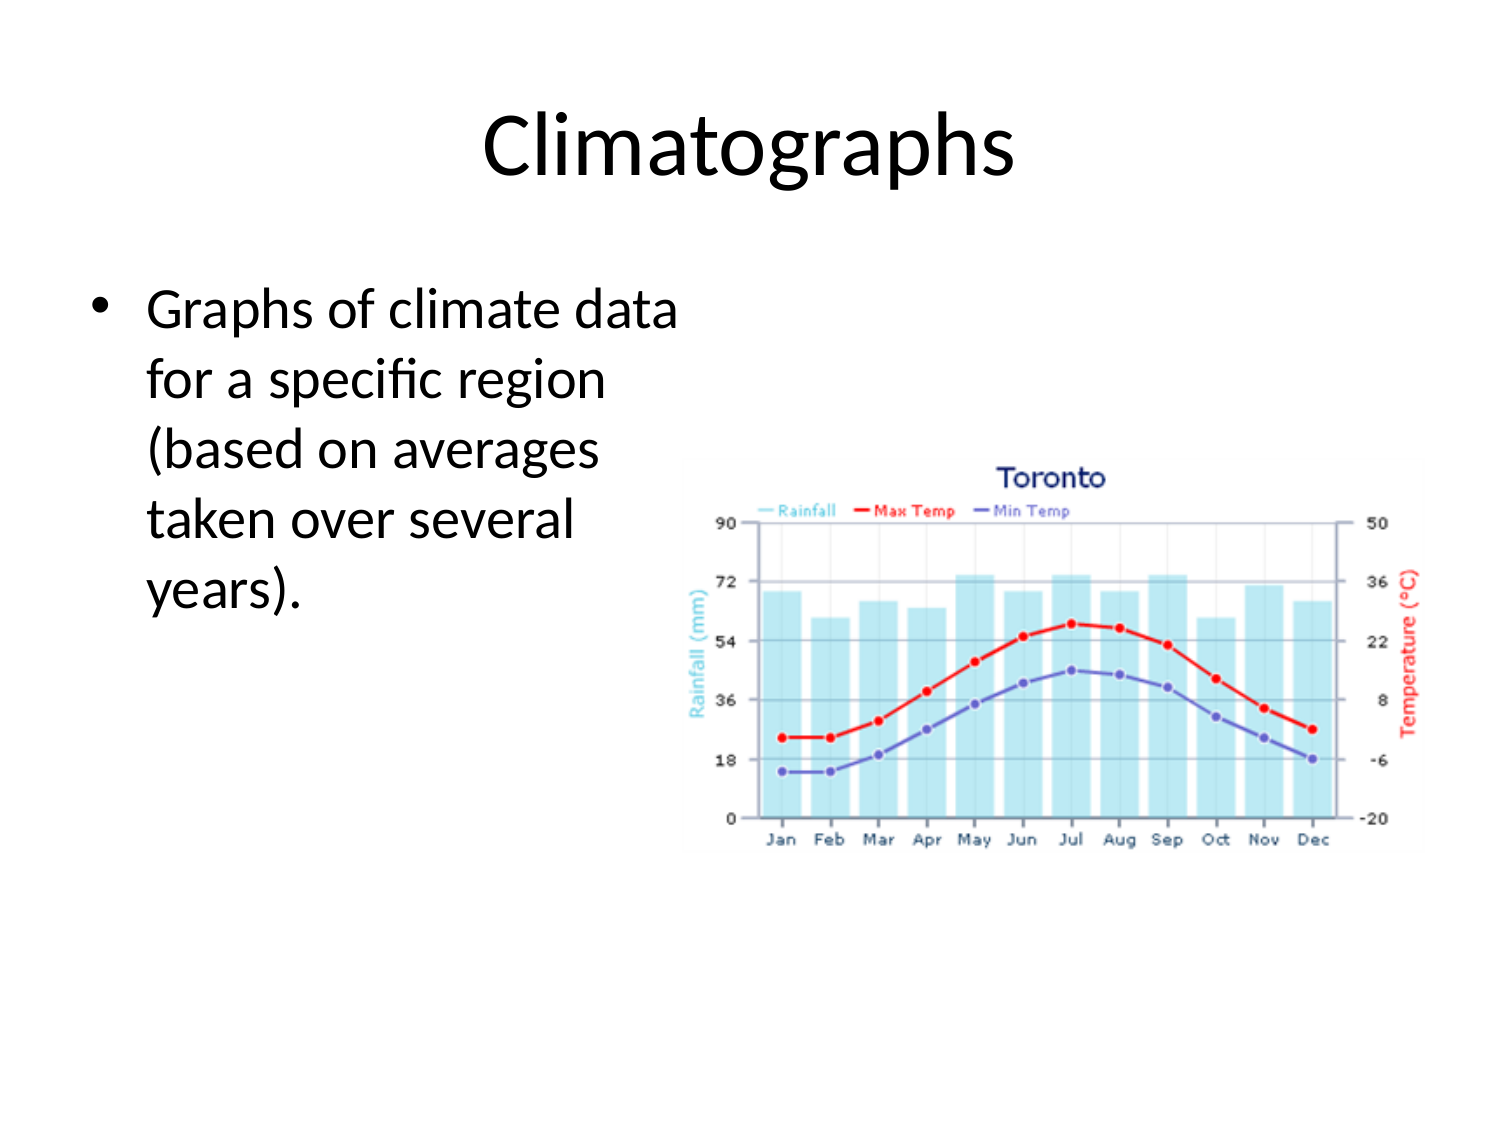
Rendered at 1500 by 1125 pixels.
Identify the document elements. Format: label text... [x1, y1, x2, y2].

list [681, 232, 1426, 1079]
title Climatographs [75, 45, 1425, 233]
list Graphs of climate data for a specific region (based on averages taken over several years). [75, 262, 676, 1005]
